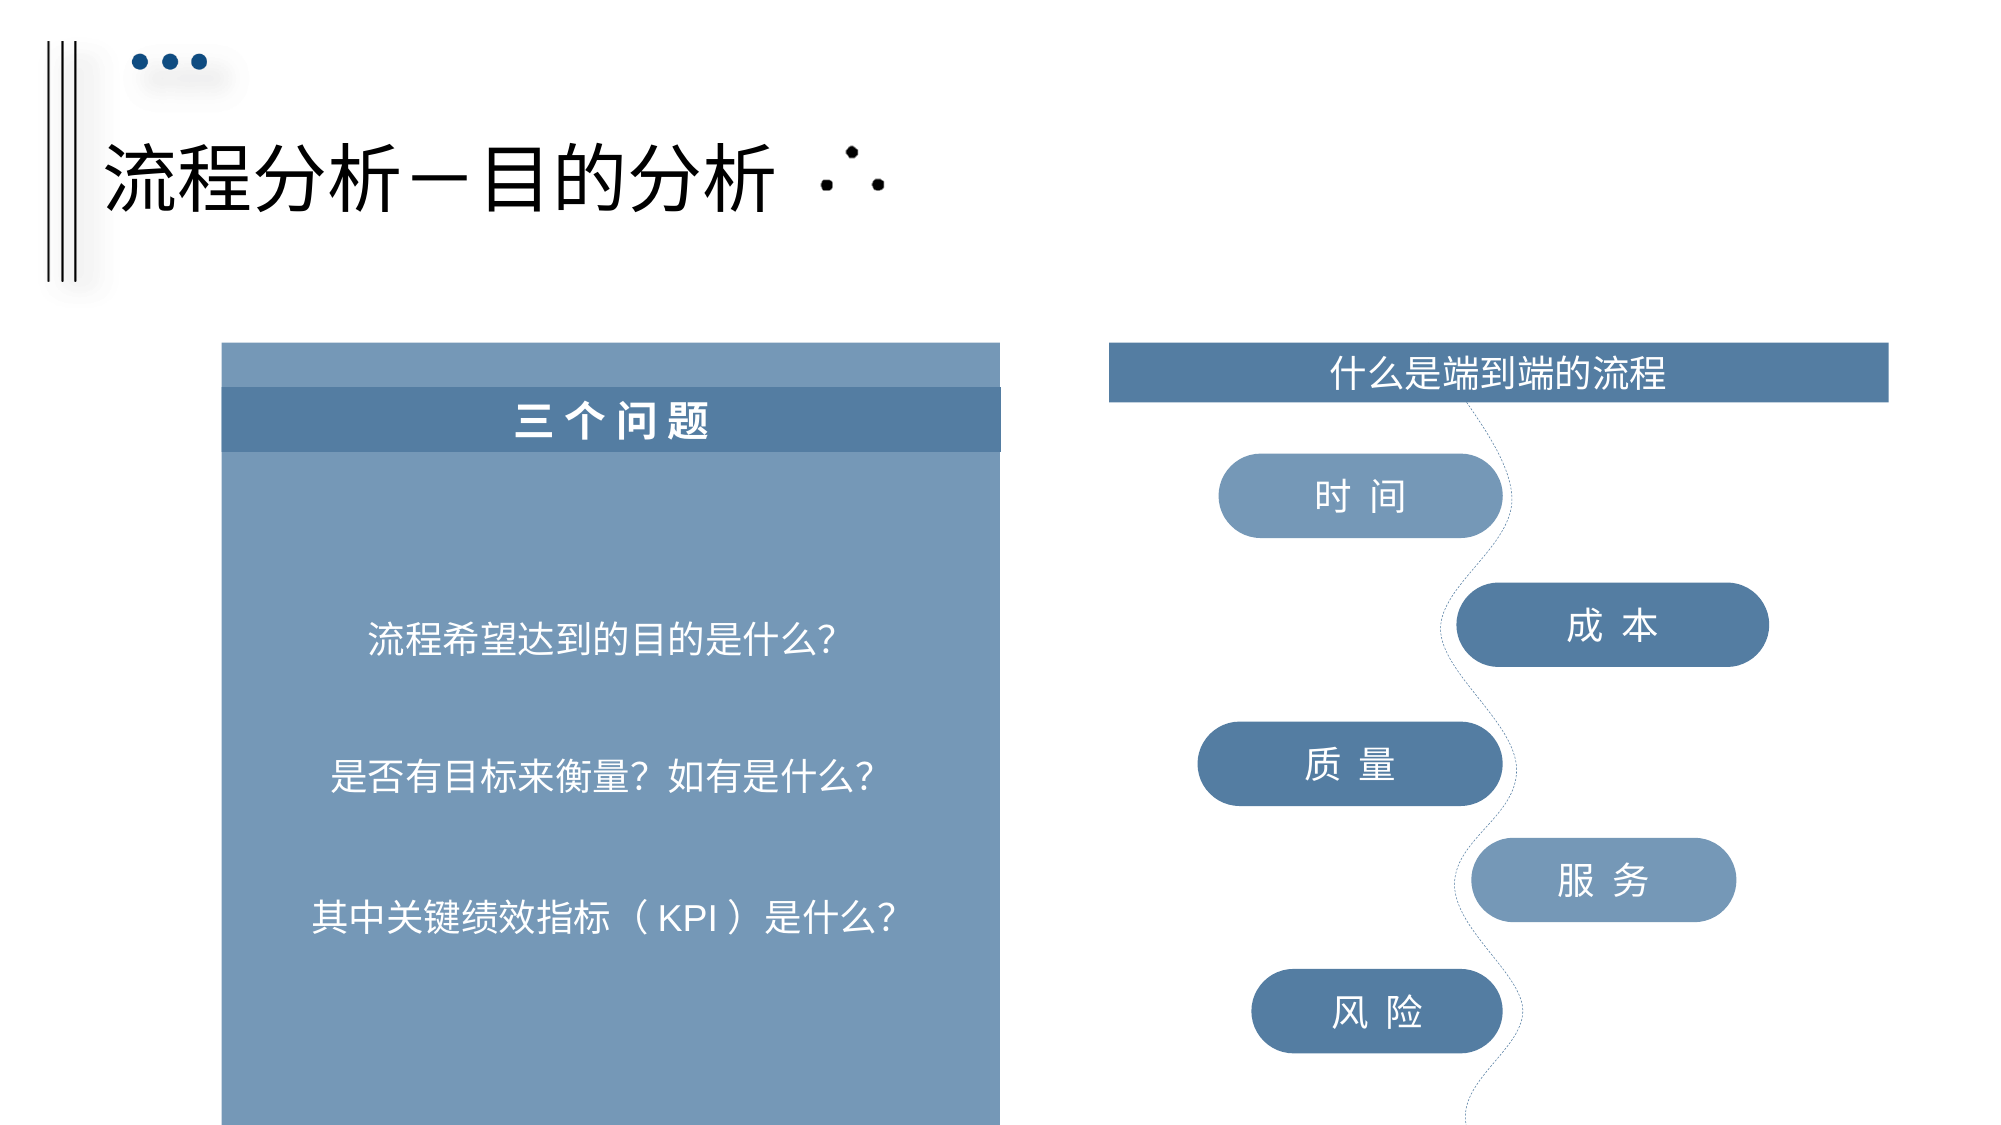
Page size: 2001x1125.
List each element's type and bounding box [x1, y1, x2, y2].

text_box [28, 11, 1075, 310]
text_box [1109, 342, 1889, 1125]
text_box [221, 342, 1002, 1125]
